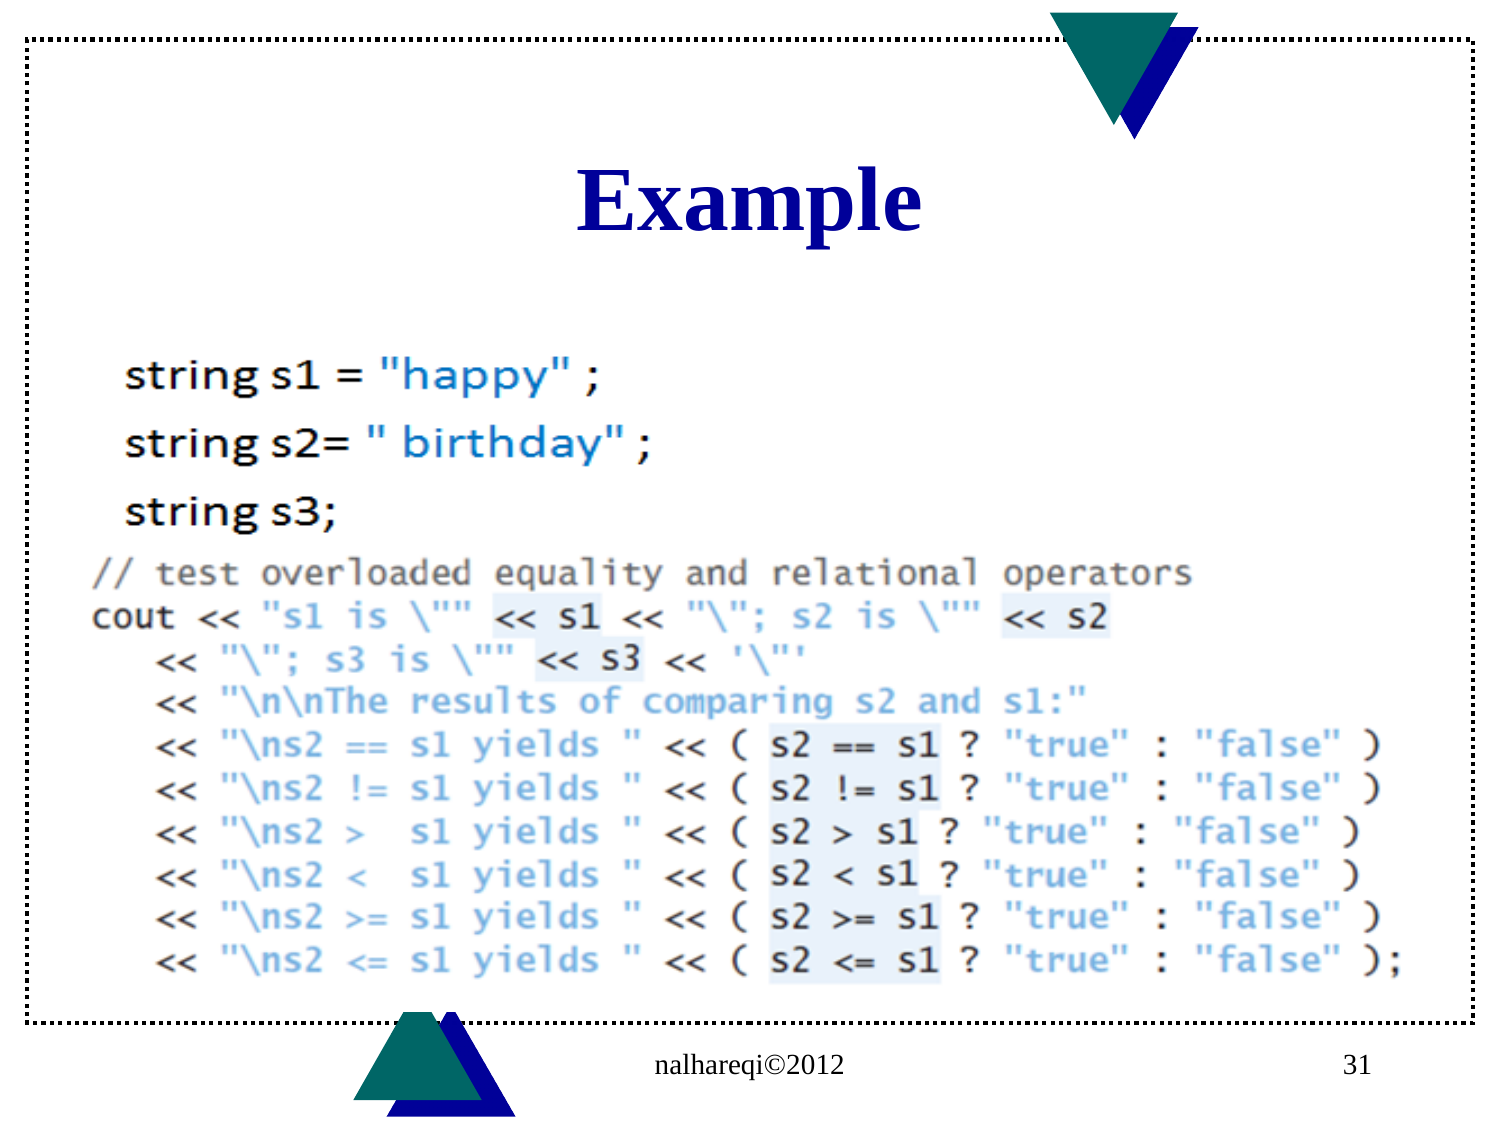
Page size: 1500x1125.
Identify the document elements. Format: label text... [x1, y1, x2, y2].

footer nalhareqi©2012 [512, 1024, 988, 1101]
picture [64, 314, 1460, 1012]
slide_number 31 [1074, 1024, 1388, 1101]
title Example [112, 99, 1388, 288]
